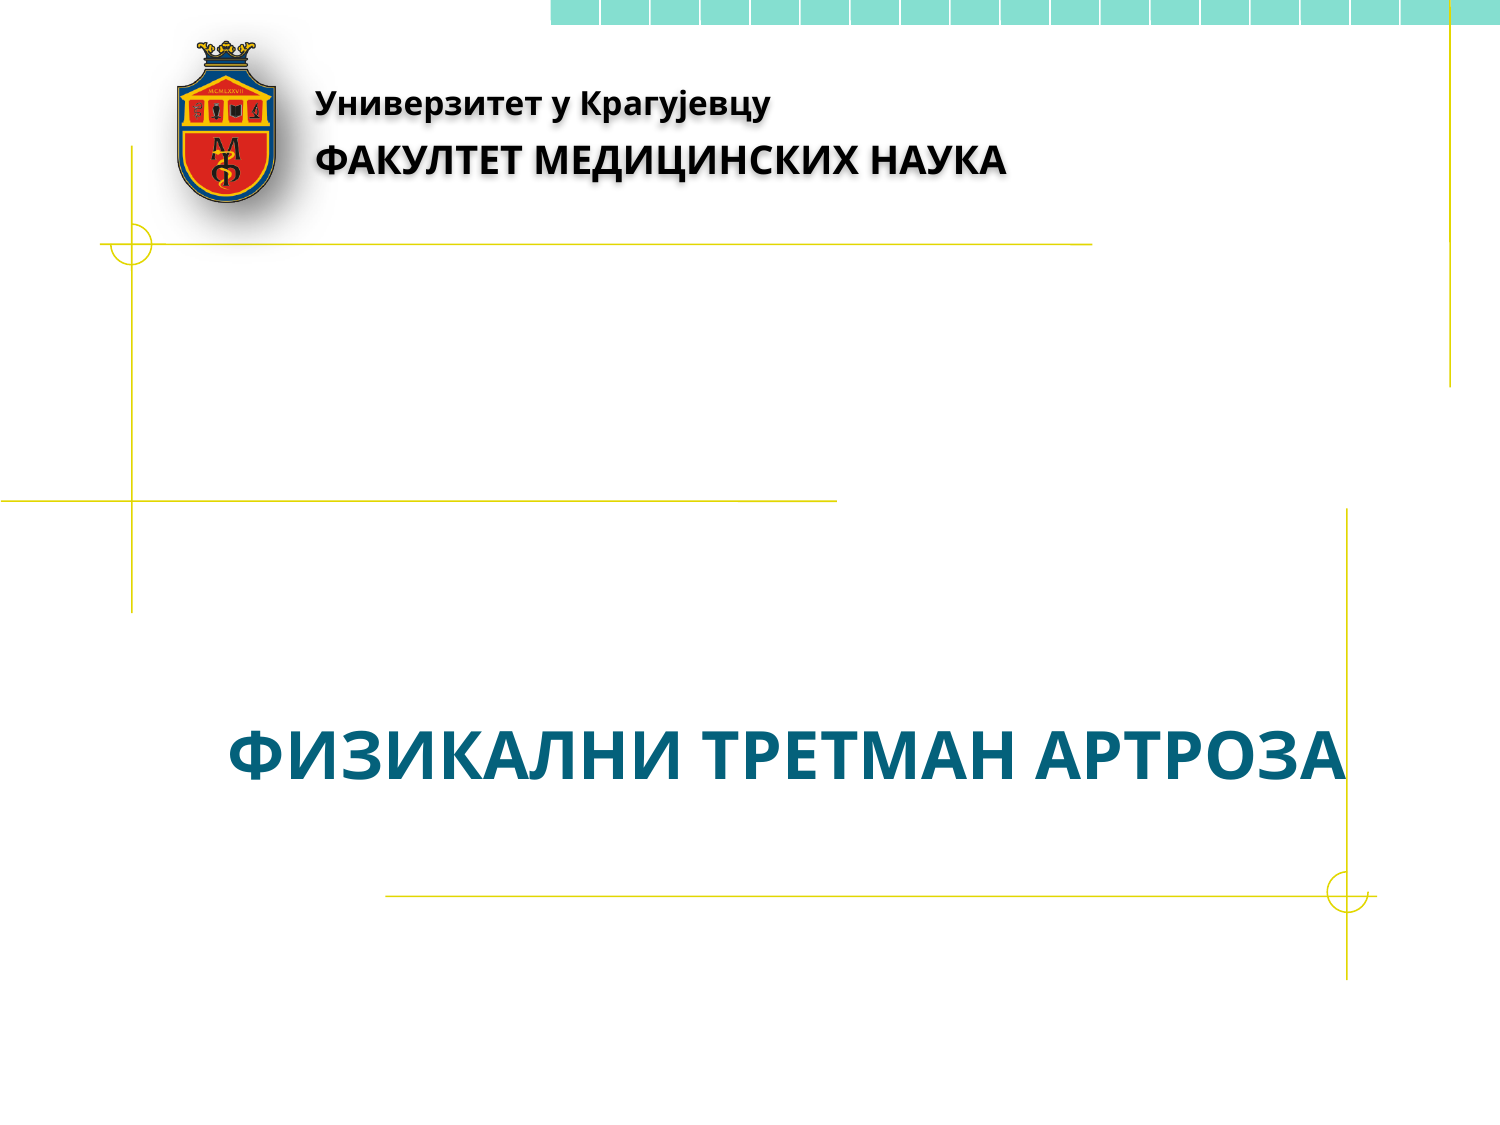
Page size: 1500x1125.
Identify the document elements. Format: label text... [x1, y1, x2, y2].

title ФИЗИКАЛНИ ТРЕТМАН АРТРОЗА [149, 612, 1426, 801]
text_box Универзитет у Крaгујевцу ФАКУЛТЕТ МЕДИЦИНСКИХ НАУКА [304, 74, 1328, 190]
picture [162, 36, 288, 207]
